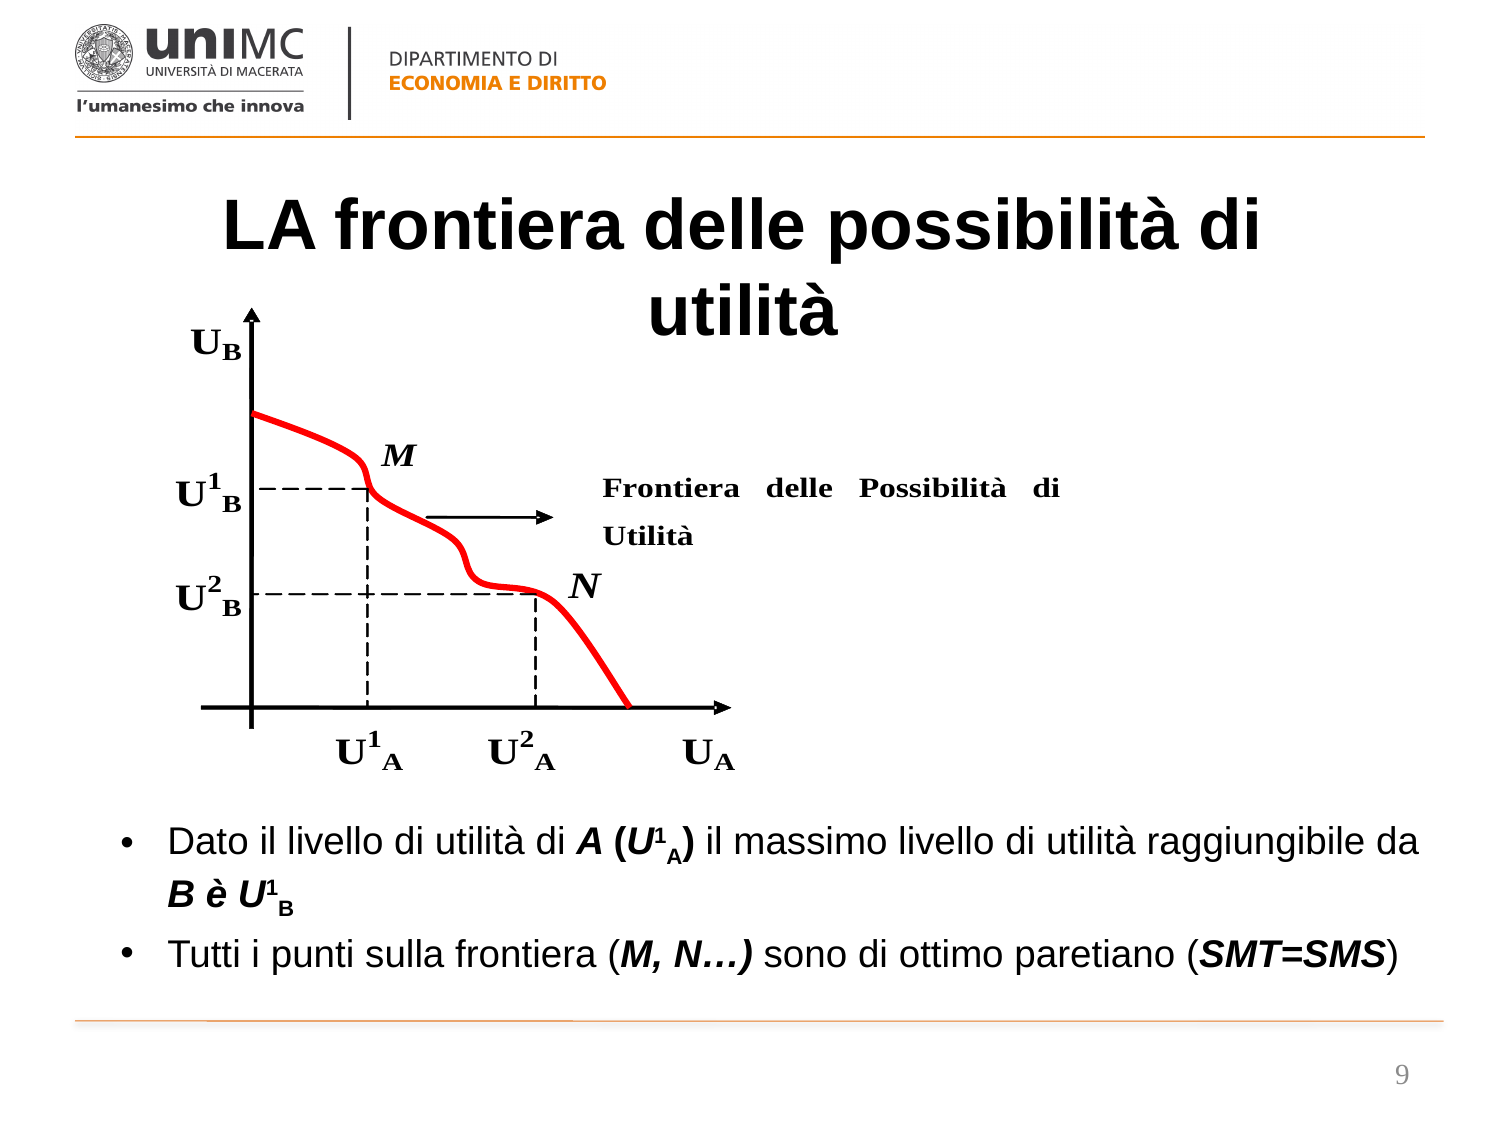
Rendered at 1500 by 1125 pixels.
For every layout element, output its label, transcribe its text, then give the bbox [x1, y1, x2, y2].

title LA frontiera delle possibilità di utilità [105, 170, 1381, 358]
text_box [129, 304, 1171, 826]
slide_number 9 [1074, 1042, 1425, 1103]
picture [75, 24, 1425, 138]
list Dato il livello di utilità di A (U1A) il massimo livello di utilità raggiungibile da B è U1B Tutti i punti sulla frontiera (M, N…) sono di ottimo paretiano (SMT=SMS) [105, 808, 1435, 1024]
